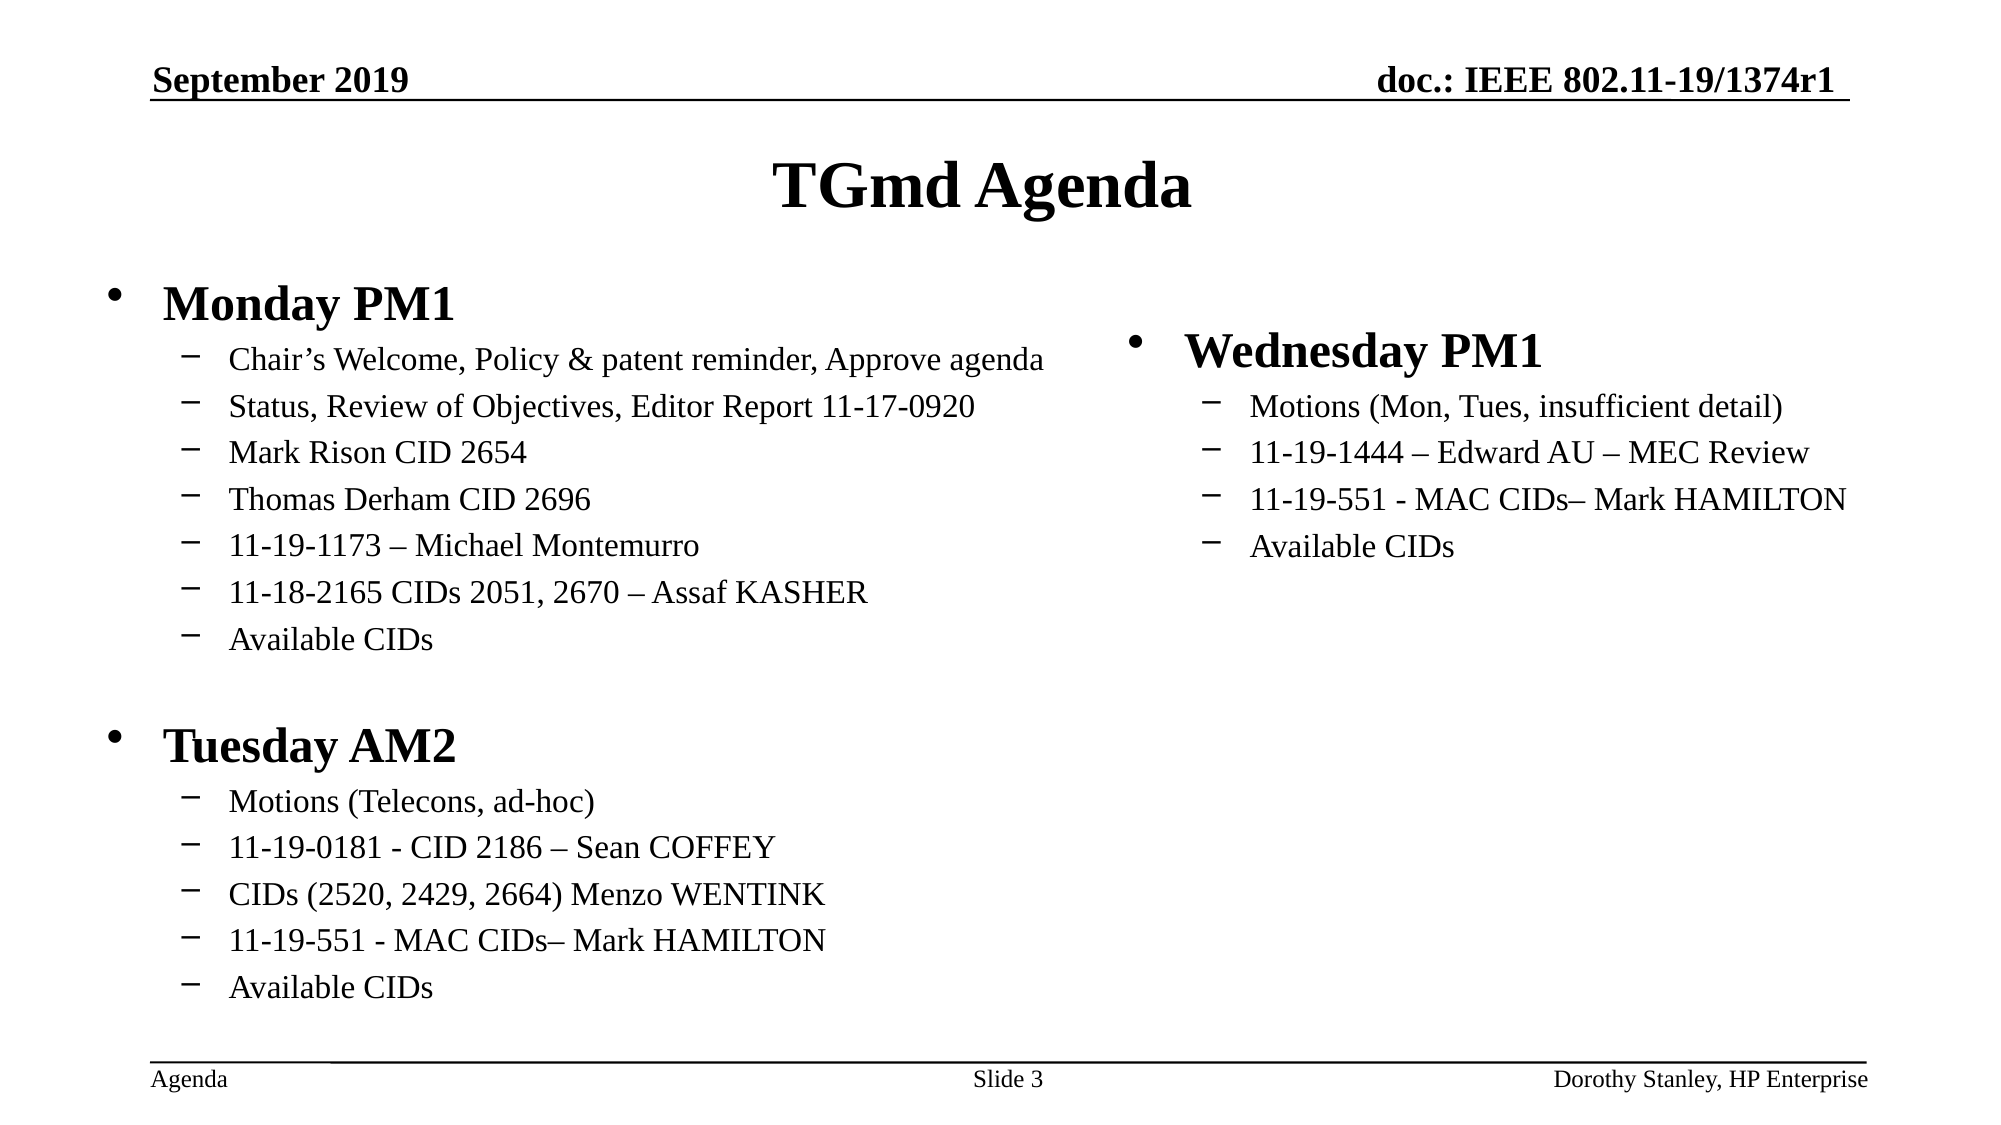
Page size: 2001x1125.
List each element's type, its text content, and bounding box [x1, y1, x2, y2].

footer Dorothy Stanley, HP Enterprise [1549, 1062, 1869, 1093]
text_box Wednesday PM1 Motions (Mon, Tues, insufficient detail) 11-19-1444 – Edward AU – MEC Review 11-19-551 - MAC CIDs– Mark HAMILTON Available CIDs [1112, 321, 1959, 710]
text_box Tuesday AM2 Motions (Telecons, ad-hoc) 11-19-0181 - CID 2186 – Sean COFFEY CIDs (2520, 2429, 2664) Menzo WENTINK 11-19-551 - MAC CIDs– Mark HAMILTON Available CIDs [91, 716, 1025, 1038]
text_box Monday PM1 Chair’s Welcome, Policy & patent reminder, Approve agenda Status, Review of Objectives, Editor Report 11-17-0920 Mark Rison CID 2654 Thomas Derham CID 2696 11-19-1173 – Michael Montemurro 11-18-2165 CIDs 2051, 2670 – Assaf KASHER Available CIDs [91, 275, 1067, 688]
title TGmd Agenda [362, 112, 1638, 250]
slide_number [152, 54, 567, 100]
slide_number Slide 3 [972, 1062, 1044, 1093]
